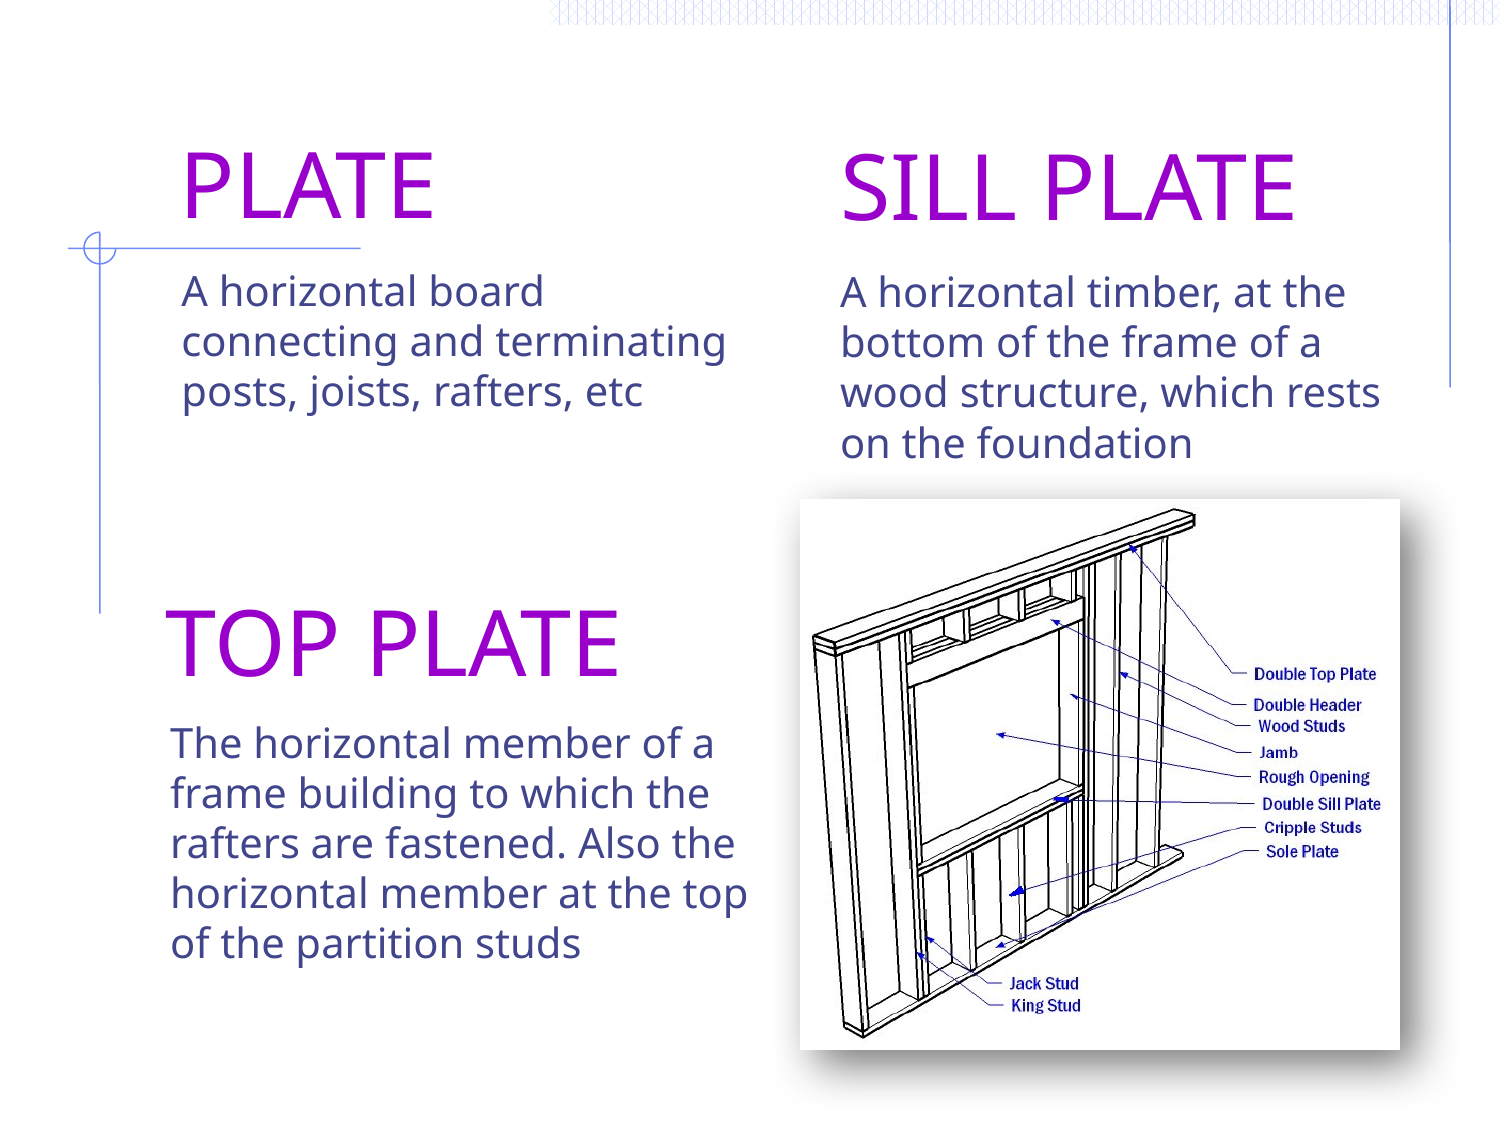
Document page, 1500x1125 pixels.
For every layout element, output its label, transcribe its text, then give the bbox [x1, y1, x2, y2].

list A horizontal timber, at the bottom of the frame of a wood structure, which rests on the foundation [825, 258, 1413, 487]
list TOP PLATE [150, 559, 650, 703]
list The horizontal member of a frame building to which the rafters are fastened. Also the horizontal member at the top of the partition studs [155, 709, 781, 1023]
picture [799, 499, 1401, 1051]
text_box A horizontal board connecting and terminating posts, joists, rafters, etc [166, 257, 755, 558]
text_box PLATE [164, 94, 500, 245]
list SILL PLATE [825, 96, 1350, 247]
